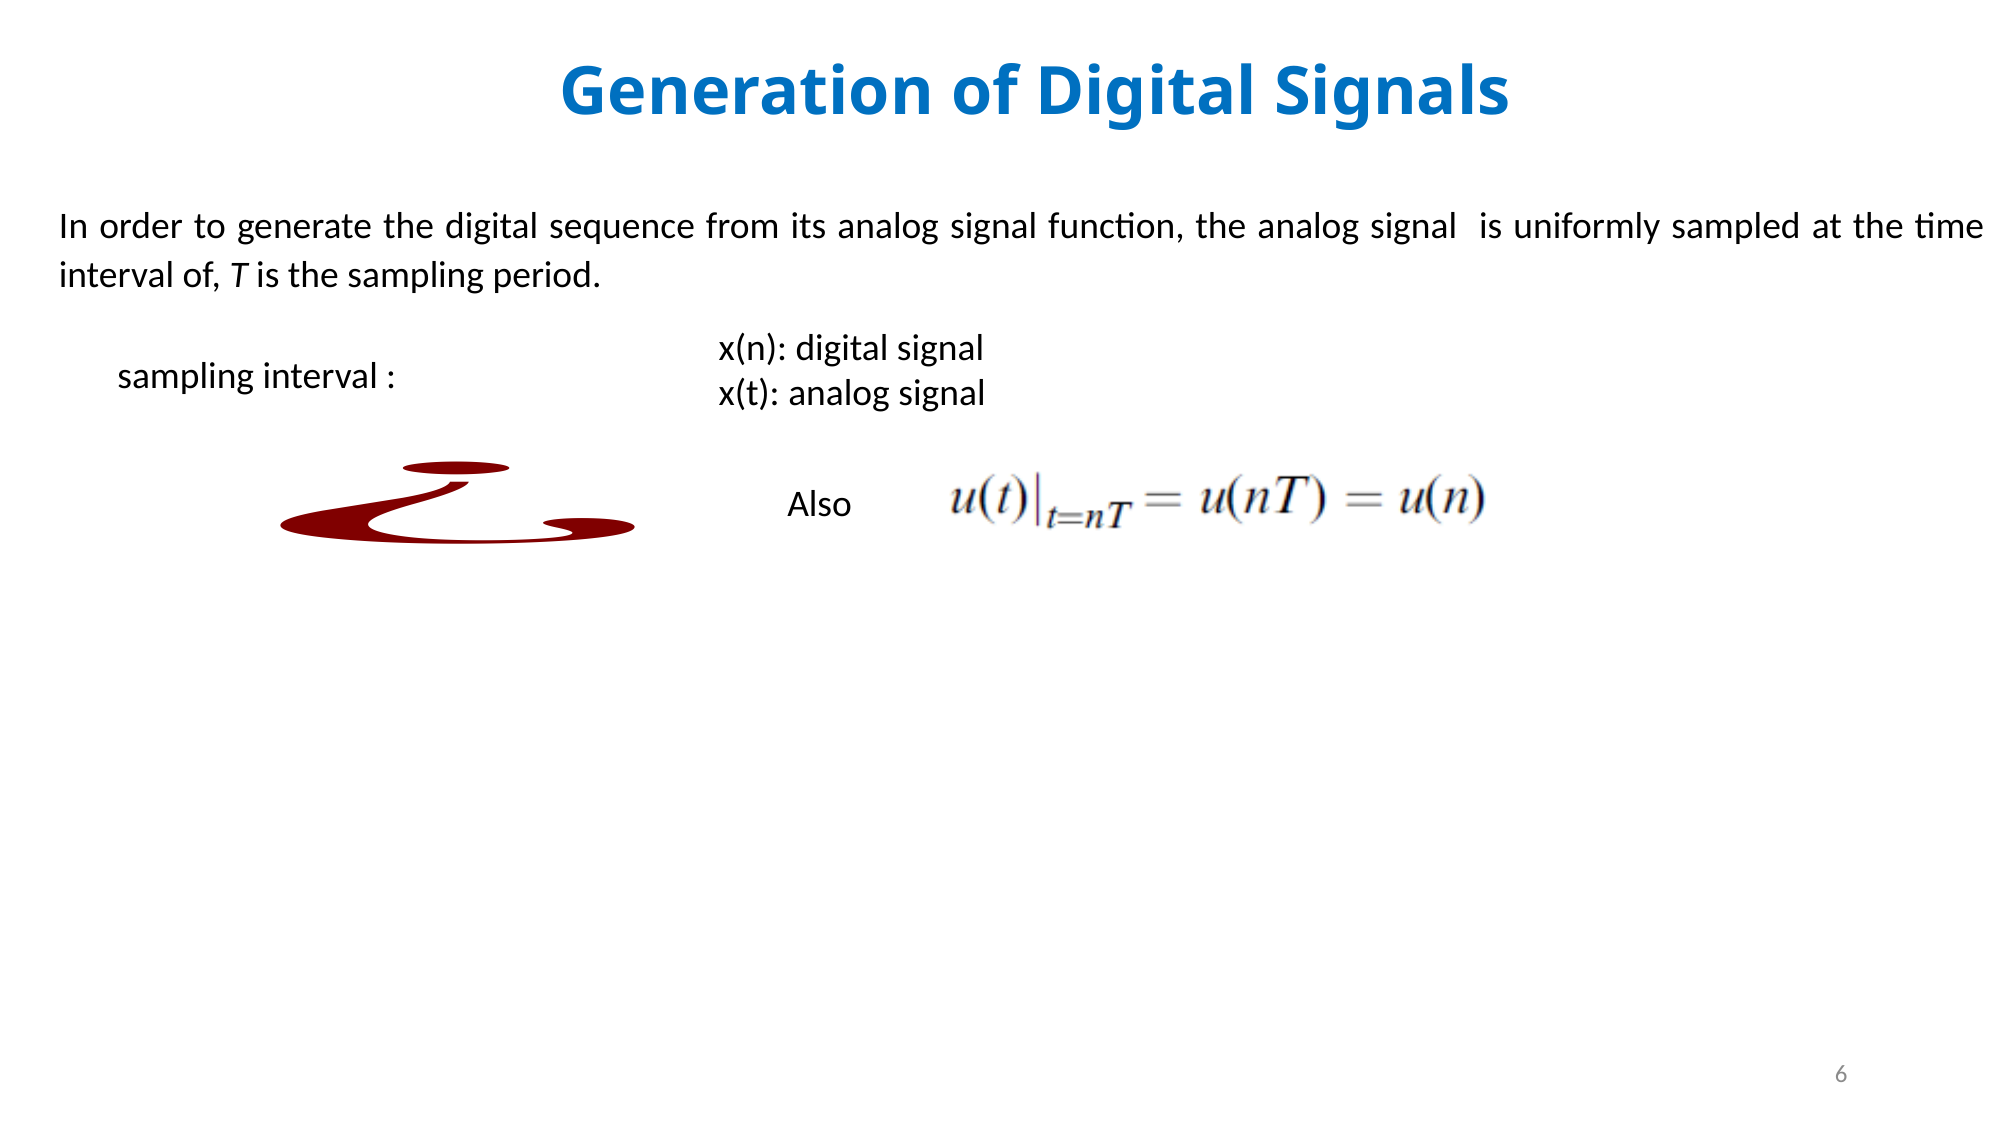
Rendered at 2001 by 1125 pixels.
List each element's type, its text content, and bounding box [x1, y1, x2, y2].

picture [944, 449, 1486, 550]
slide_number 6 [1412, 1042, 1863, 1103]
text_box x(n): digital signal x(t): analog signal [703, 315, 1023, 421]
text_box Generation of Digital Signals [544, 40, 1544, 135]
text_box Also [772, 471, 876, 532]
